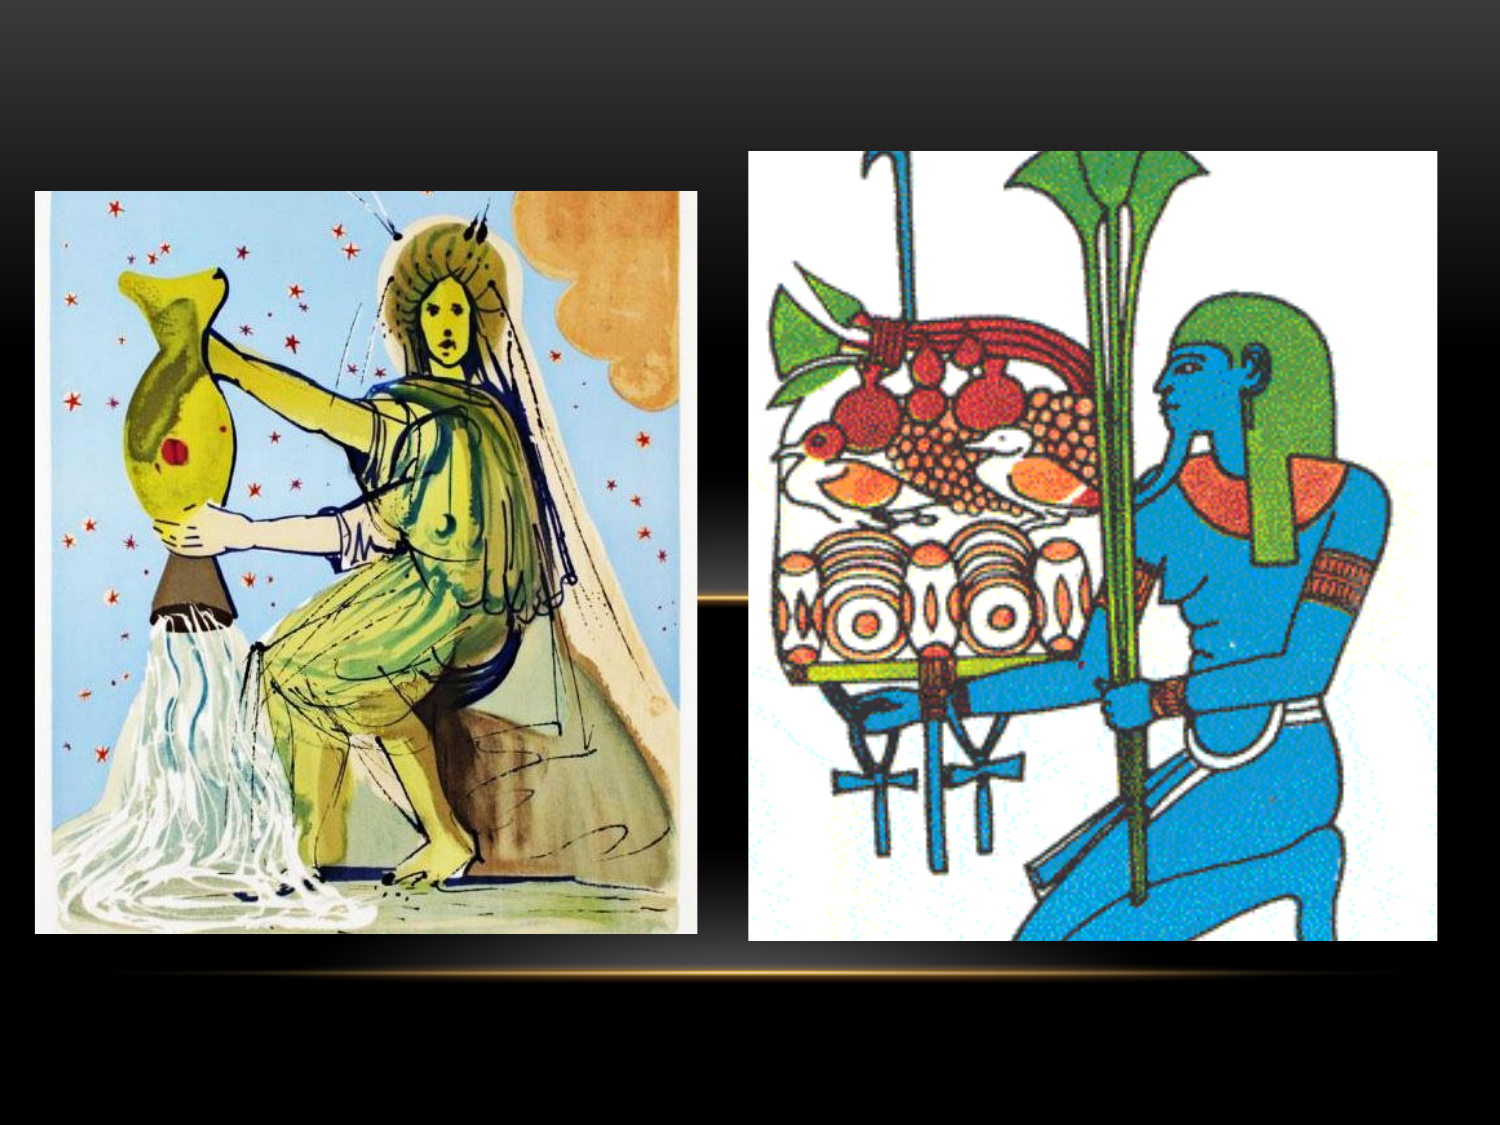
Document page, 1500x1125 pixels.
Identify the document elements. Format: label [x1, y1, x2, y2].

picture [0, 0, 1500, 1125]
list [34, 191, 698, 934]
list [748, 151, 1438, 942]
